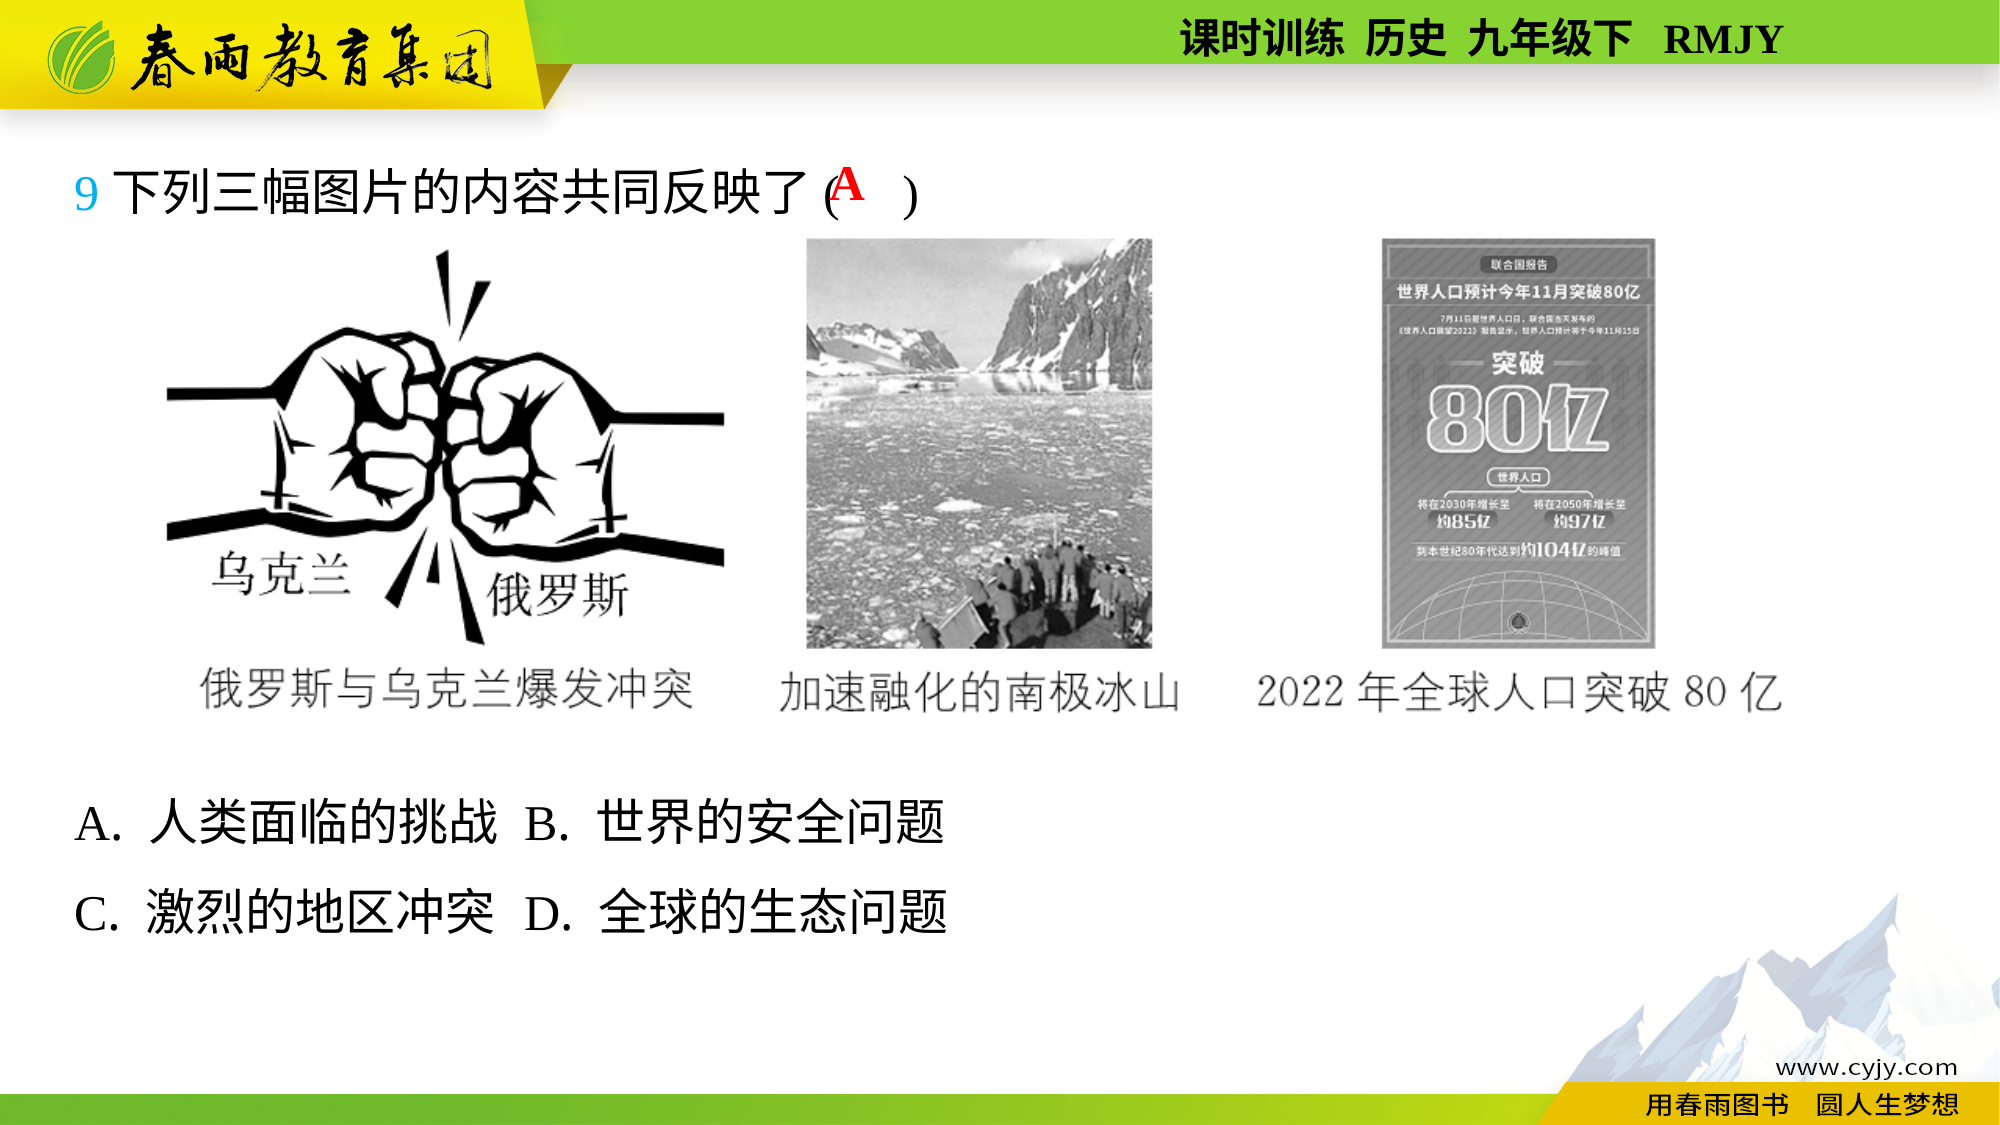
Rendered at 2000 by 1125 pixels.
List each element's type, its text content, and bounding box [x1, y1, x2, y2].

text_box A [814, 142, 880, 218]
picture [0, 0, 2000, 1125]
list 9下列三幅图片的内容共同反映了( ) A. 人类面临的挑战 B. 世界的安全问题 C. 激烈的地区冲突 D. 全球的生态问题 [59, 122, 1944, 956]
